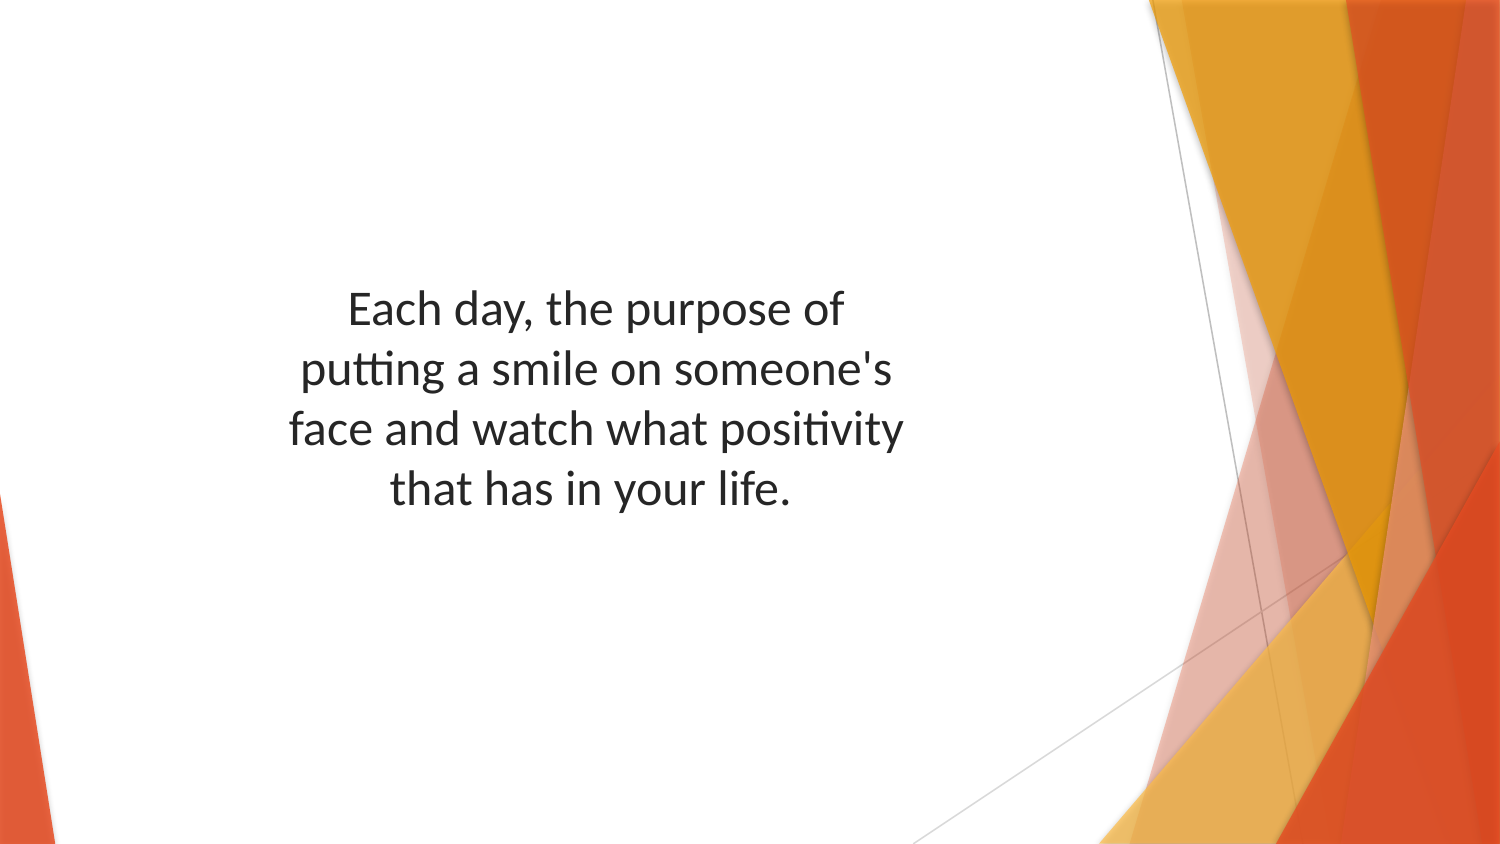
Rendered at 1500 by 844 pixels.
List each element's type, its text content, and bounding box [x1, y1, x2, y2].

list Each day, the purpose of putting a smile on someone's face and watch what positivity that has in your life. [265, 268, 928, 765]
